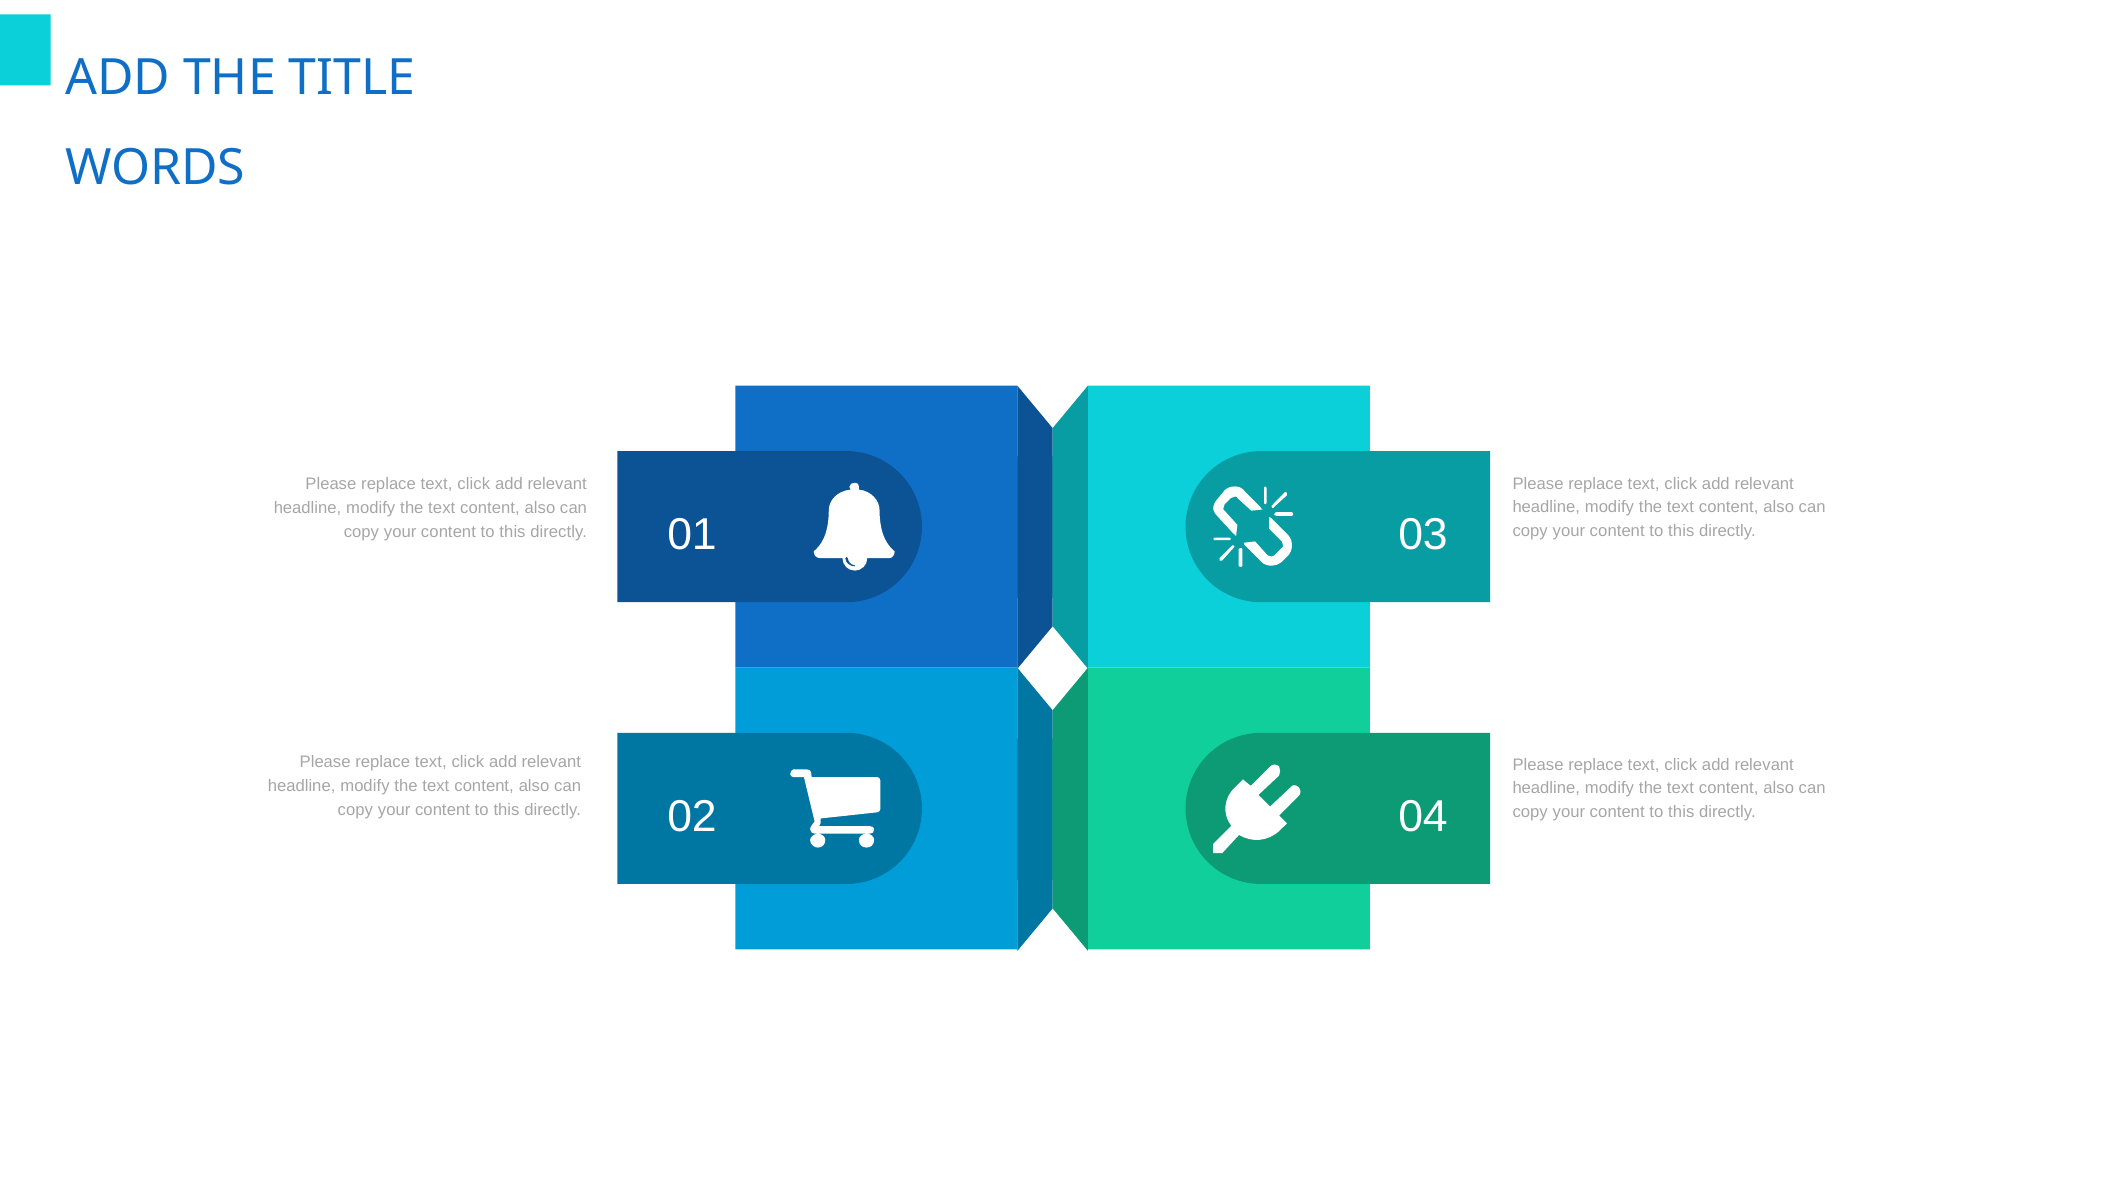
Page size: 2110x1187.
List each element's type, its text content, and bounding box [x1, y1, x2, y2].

text_box ADD THE TITLE WORDS [50, 7, 583, 202]
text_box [1052, 385, 1370, 667]
text_box Please replace text, click add relevant headline, modify the text content, also can copy your content to this directly. [1512, 749, 1840, 822]
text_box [1052, 667, 1370, 951]
text_box Please replace text, click add relevant headline, modify the text content, also can copy your content to this directly. [1512, 468, 1840, 541]
text_box 04 [1378, 779, 1468, 837]
text_box 01 [647, 498, 735, 556]
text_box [735, 385, 1052, 667]
text_box 02 [647, 779, 735, 837]
text_box [616, 731, 735, 886]
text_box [735, 667, 1052, 951]
text_box [1370, 731, 1492, 886]
text_box [1370, 450, 1492, 604]
text_box 03 [1378, 498, 1468, 556]
text_box [616, 450, 735, 604]
text_box Please replace text, click add relevant headline, modify the text content, also can copy your content to this directly. [259, 747, 582, 819]
text_box Please replace text, click add relevant headline, modify the text content, also can copy your content to this directly. [265, 469, 588, 541]
